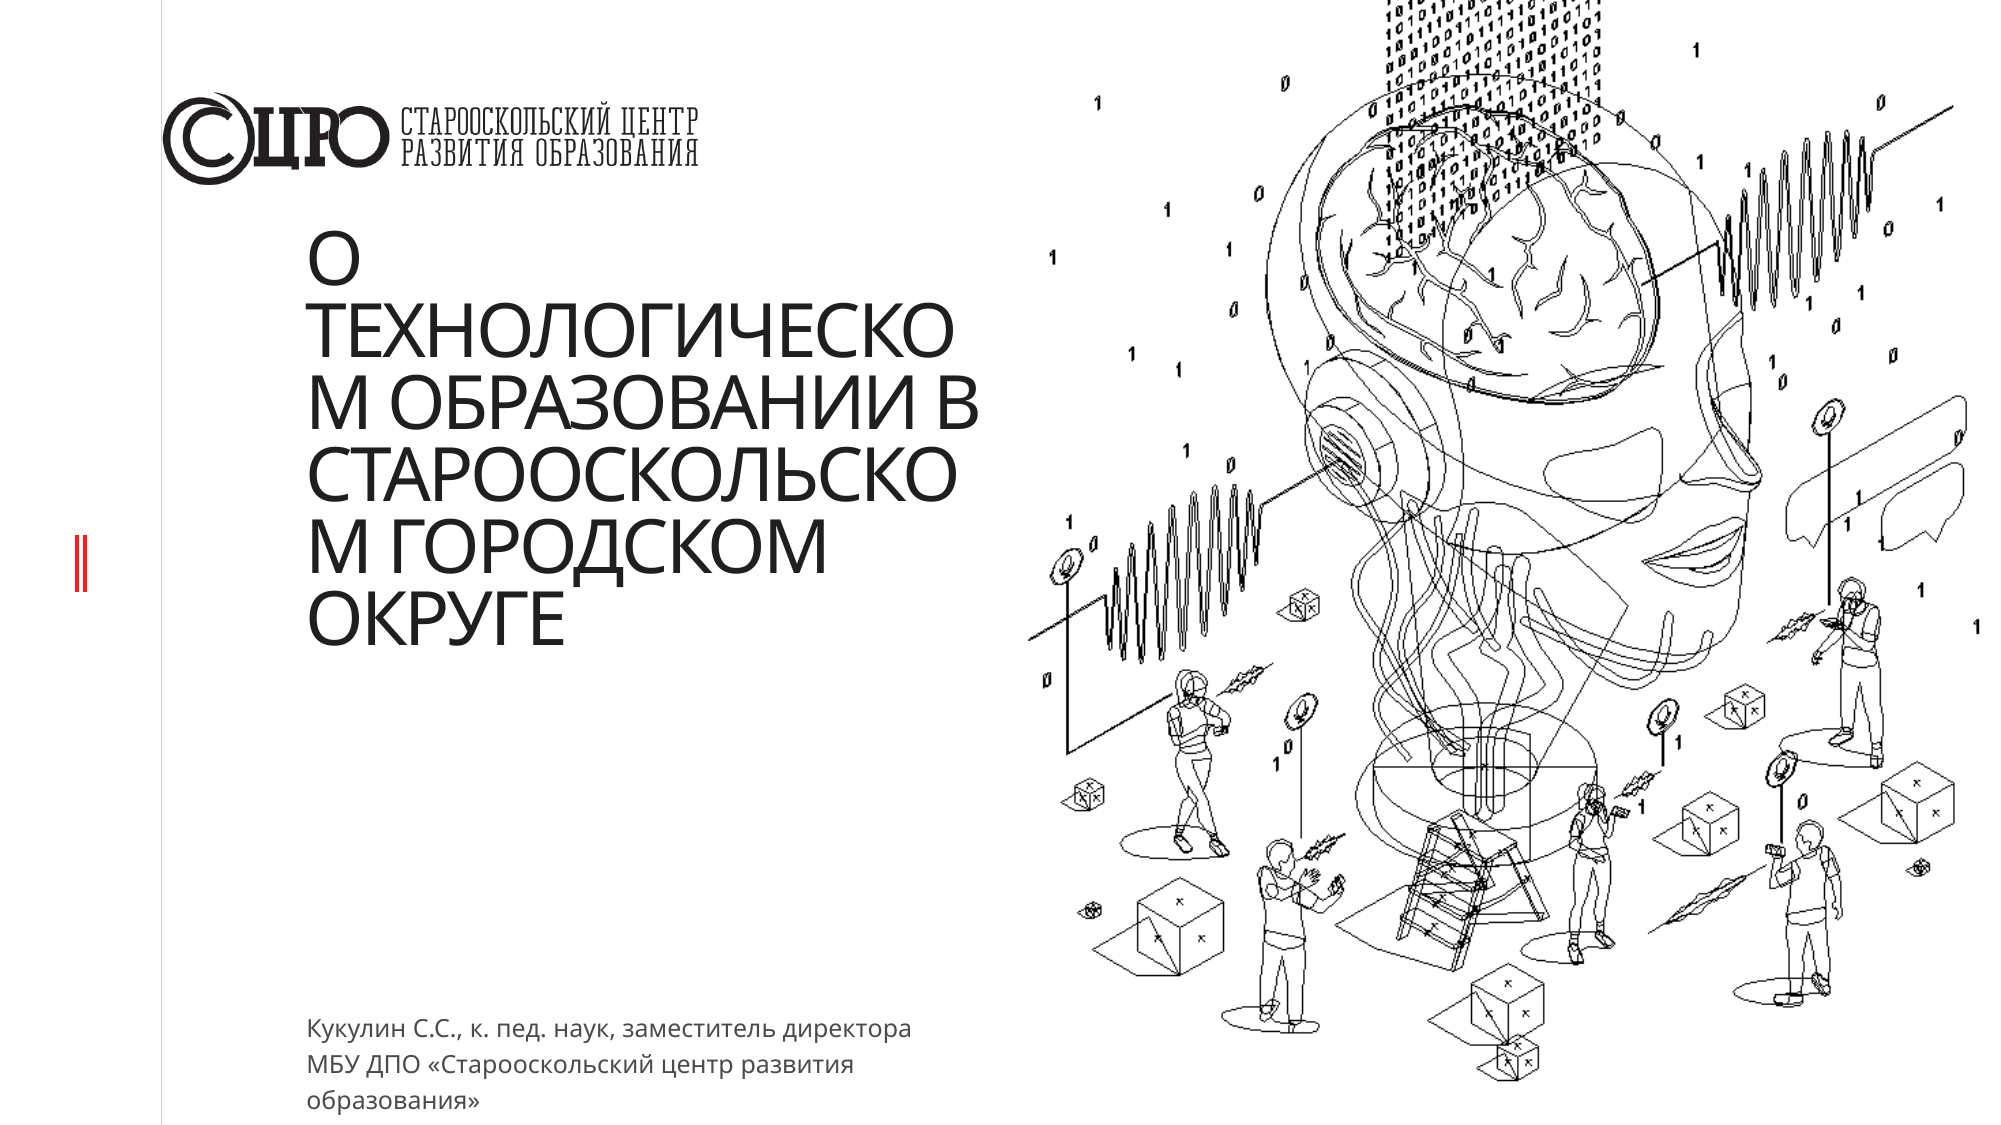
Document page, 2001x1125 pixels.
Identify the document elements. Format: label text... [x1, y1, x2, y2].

title О ТЕХНОЛОГИЧЕСКОМ ОБРАЗОВАНИИ В СТАРООСКОЛЬСКОМ ГОРОДСКОМ ОКРУГЕ [305, 196, 1000, 587]
picture [162, 92, 698, 185]
picture [1026, 0, 2001, 1085]
text_box Кукулин С.С., к. пед. наук, заместитель директора МБУ ДПО «Старооскольский центр развития образования» [306, 999, 1000, 1123]
